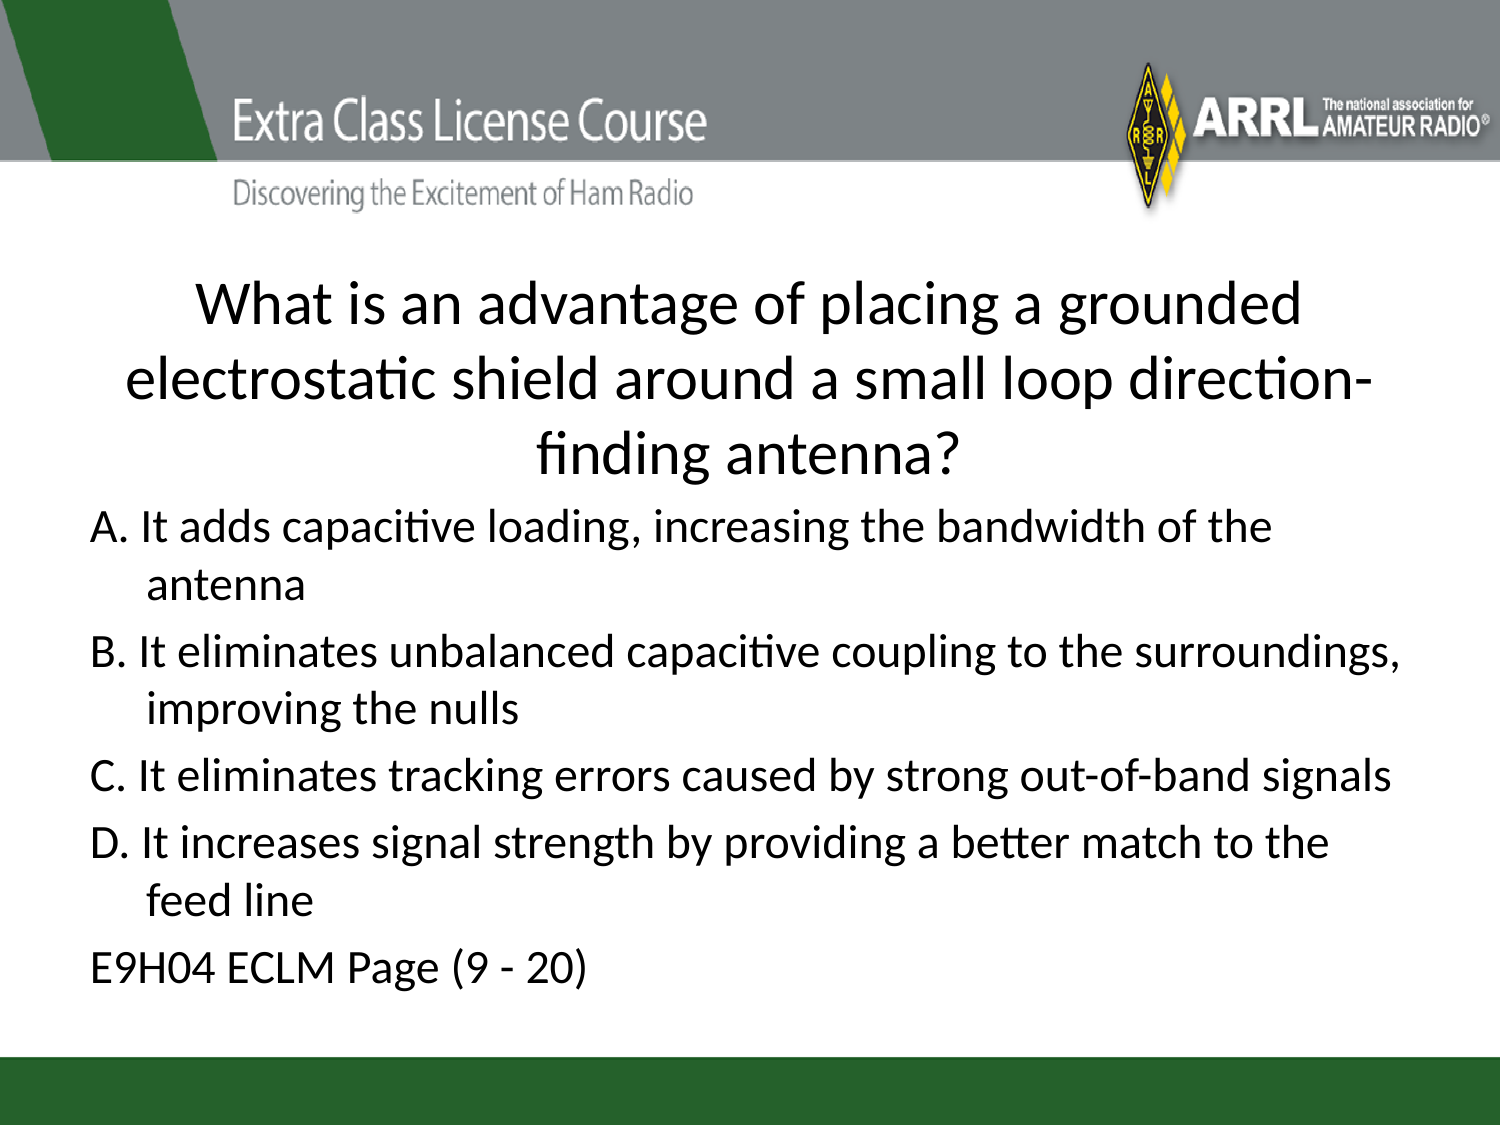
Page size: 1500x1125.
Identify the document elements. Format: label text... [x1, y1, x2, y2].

picture [0, 0, 1500, 1125]
list A. It adds capacitive loading, increasing the bandwidth of the antenna B. It eliminates unbalanced capacitive coupling to the surroundings, improving the nulls C. It eliminates tracking errors caused by strong out-of-band signals D. It increases signal strength by providing a better match to the feed line E9H04 ECLM Page (9 - 20) [75, 487, 1425, 1005]
title What is an advantage of placing a grounded electrostatic shield around a small loop direction-finding antenna? [75, 254, 1425, 435]
